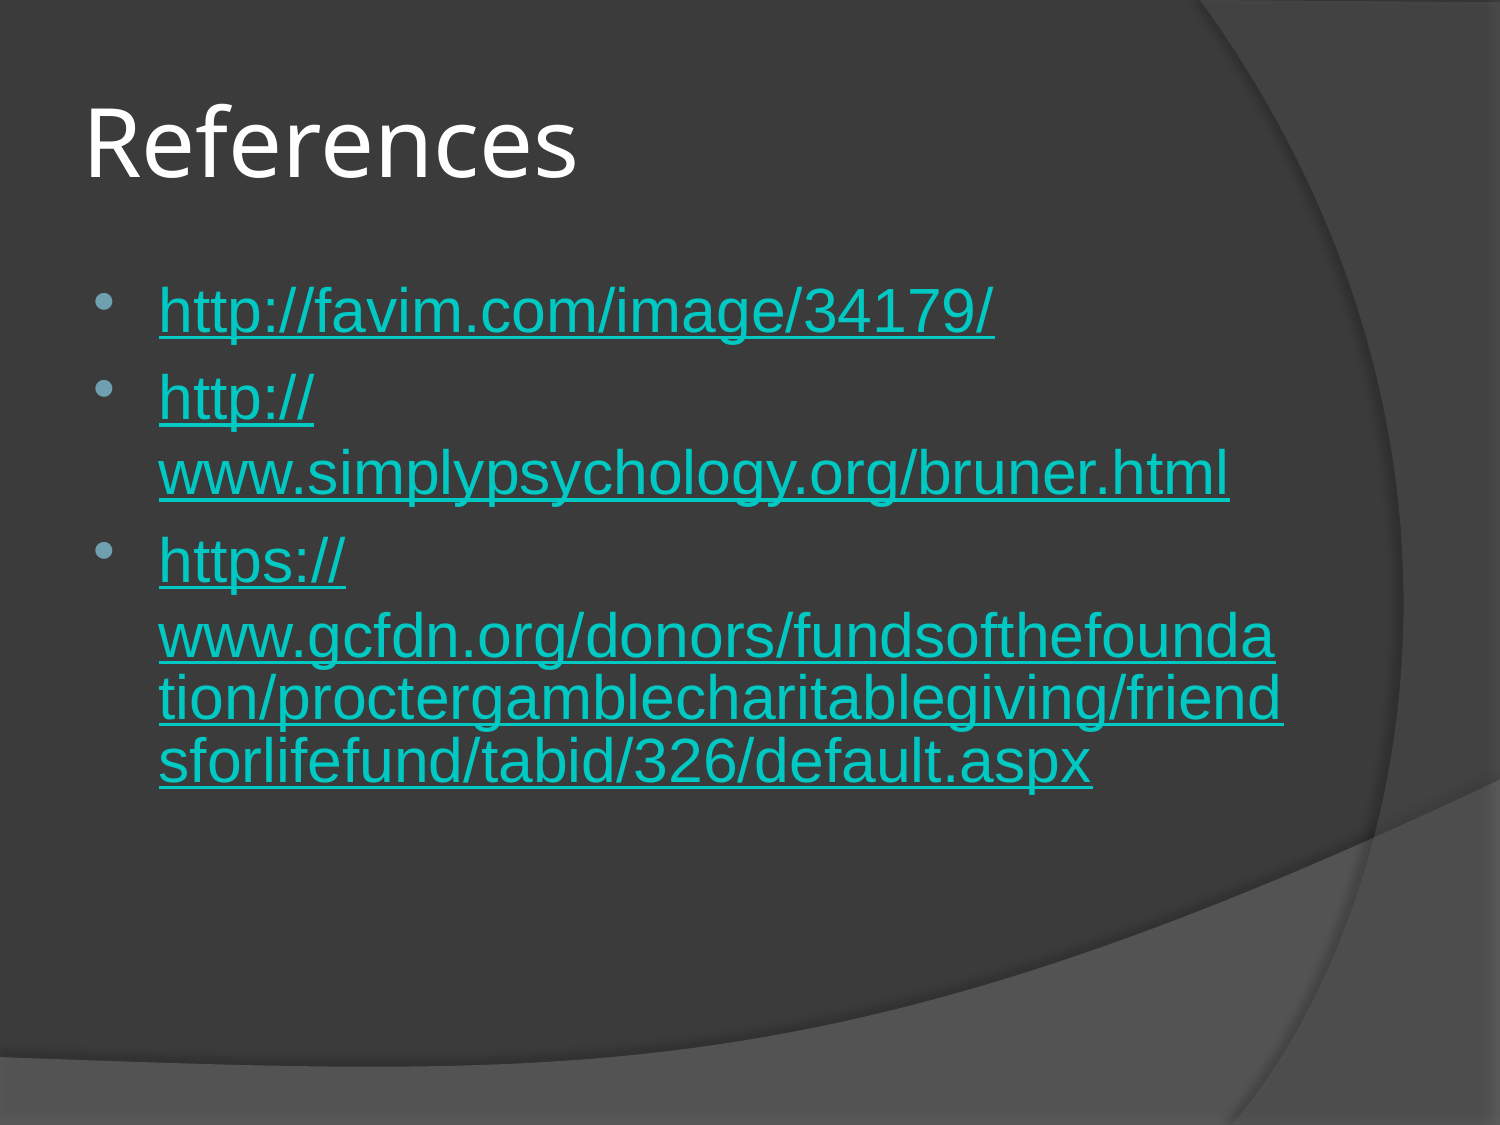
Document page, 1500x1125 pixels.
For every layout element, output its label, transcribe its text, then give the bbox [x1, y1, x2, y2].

list http://favim.com/image/34179/ http://www.simplypsychology.org/bruner.html https://www.gcfdn.org/donors/fundsofthefoundation/proctergamblecharitablegiving/friendsforlifefund/tabid/326/default.aspx [75, 262, 1300, 1005]
title References [75, 45, 1300, 233]
